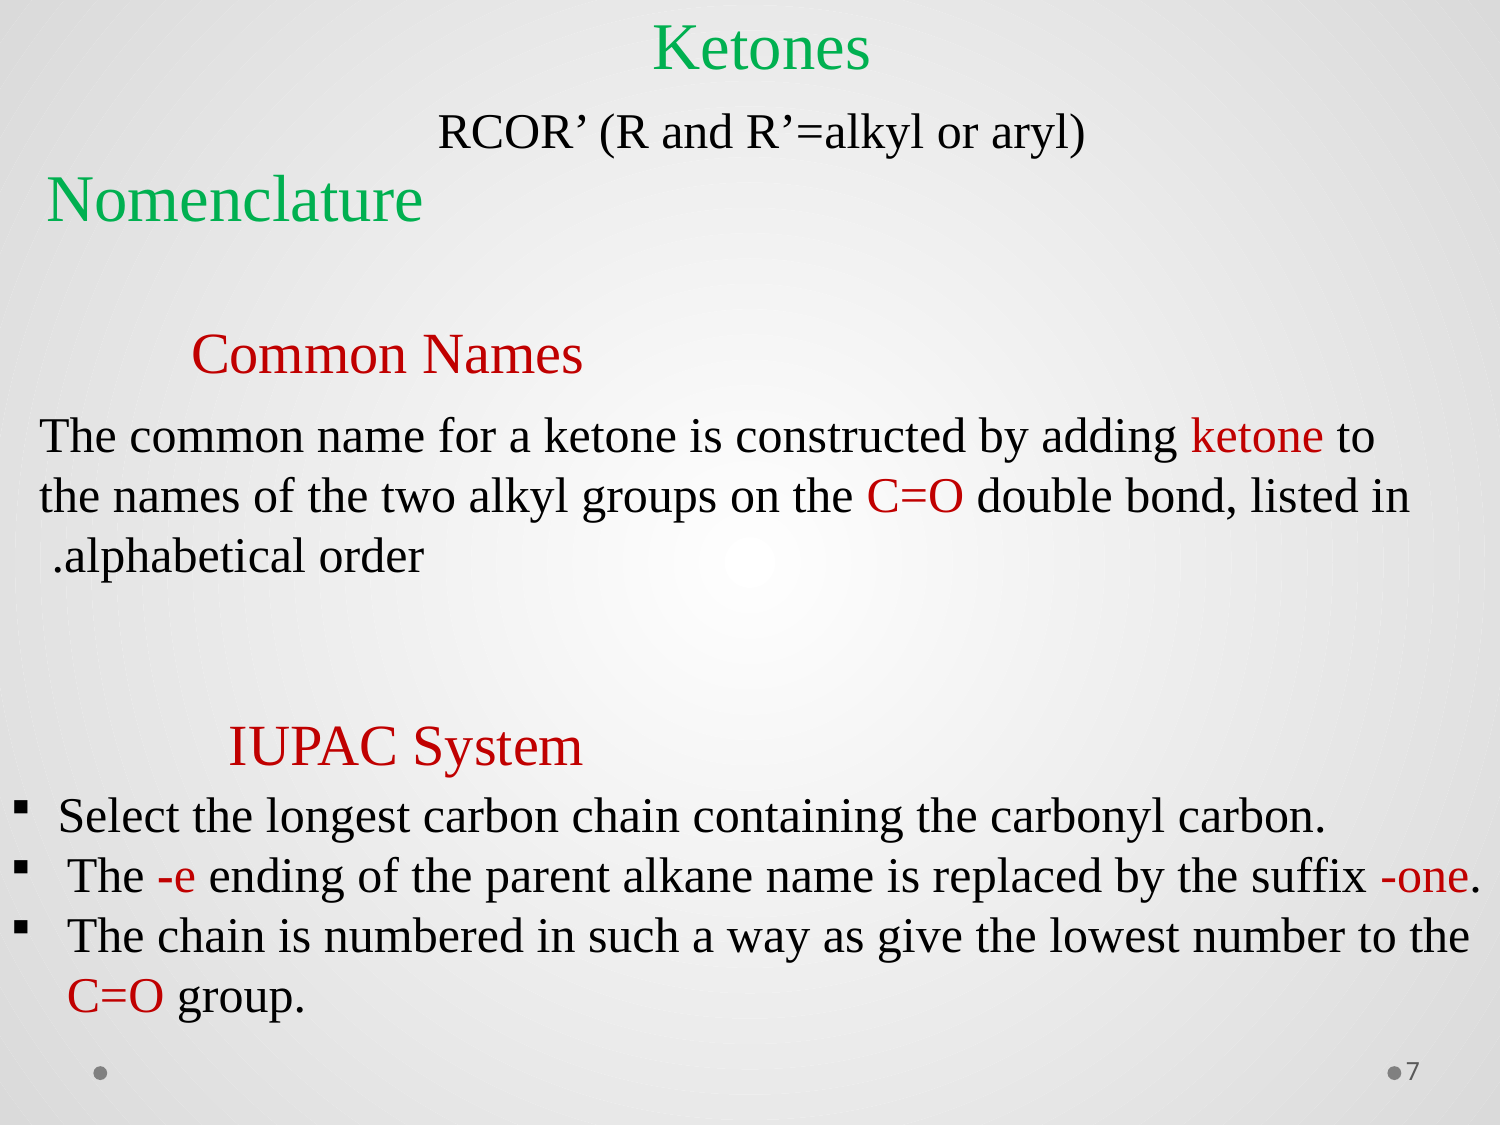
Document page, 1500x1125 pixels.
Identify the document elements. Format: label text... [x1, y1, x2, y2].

text_box Common Names [176, 307, 599, 393]
text_box RCOR’ (R and R’=alkyl or aryl) [422, 91, 1101, 167]
text_box Nomenclature [30, 147, 440, 243]
text_box Select the longest carbon chain containing the carbonyl carbon. The -e ending of the parent alkane name is replaced by the suffix -one. The chain is numbered in such a way as give the lowest number to the C=O group. [0, 775, 1500, 1030]
text_box Ketones [637, 0, 887, 91]
slide_number 7 [1401, 1042, 1494, 1103]
text_box The common name for a ketone is constructed by adding ketone to the names of the two alkyl groups on the C=O double bond, listed in alphabetical order. [24, 395, 1453, 591]
text_box IUPAC System [199, 699, 599, 775]
